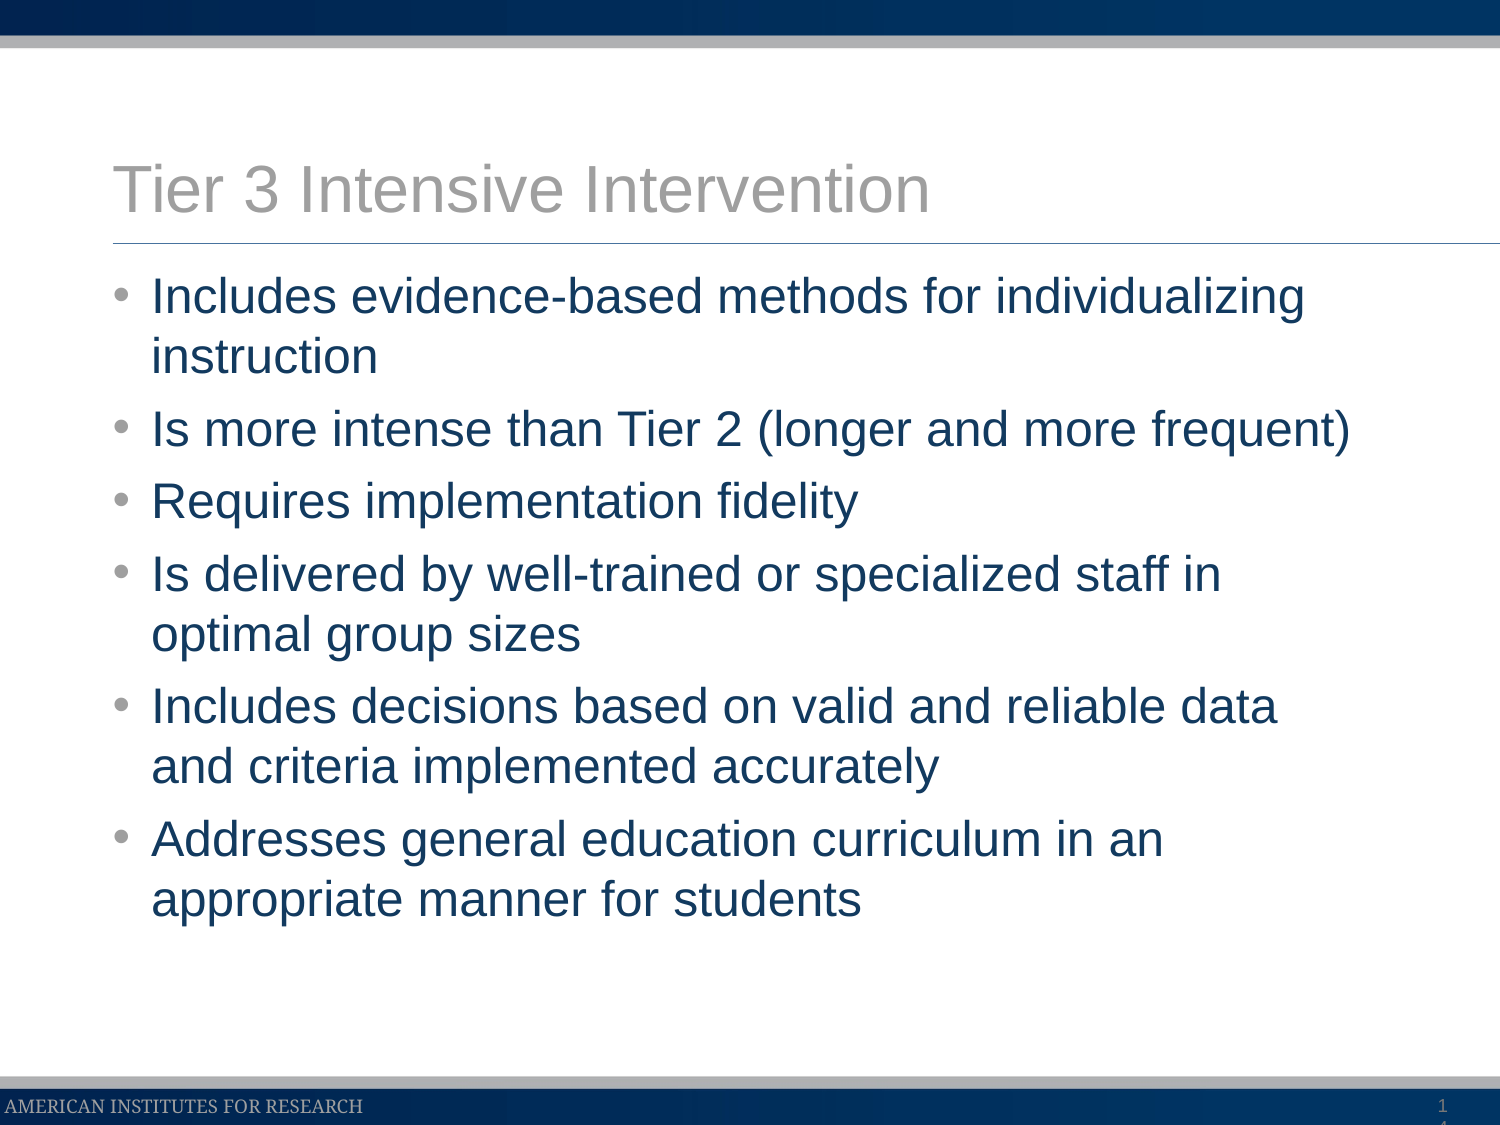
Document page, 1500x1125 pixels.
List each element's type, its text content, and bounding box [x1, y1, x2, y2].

list Includes evidence-based methods for individualizing instruction Is more intense than Tier 2 (longer and more frequent) Requires implementation fidelity Is delivered by well-trained or specialized staff in optimal group sizes Includes decisions based on valid and reliable data and criteria implemented accurately Addresses general education curriculum in an appropriate manner for students [112, 263, 1365, 1040]
title Tier 3 Intensive Intervention [112, 144, 1463, 226]
slide_number 14 [1437, 1093, 1459, 1117]
picture [0, 0, 1500, 1125]
